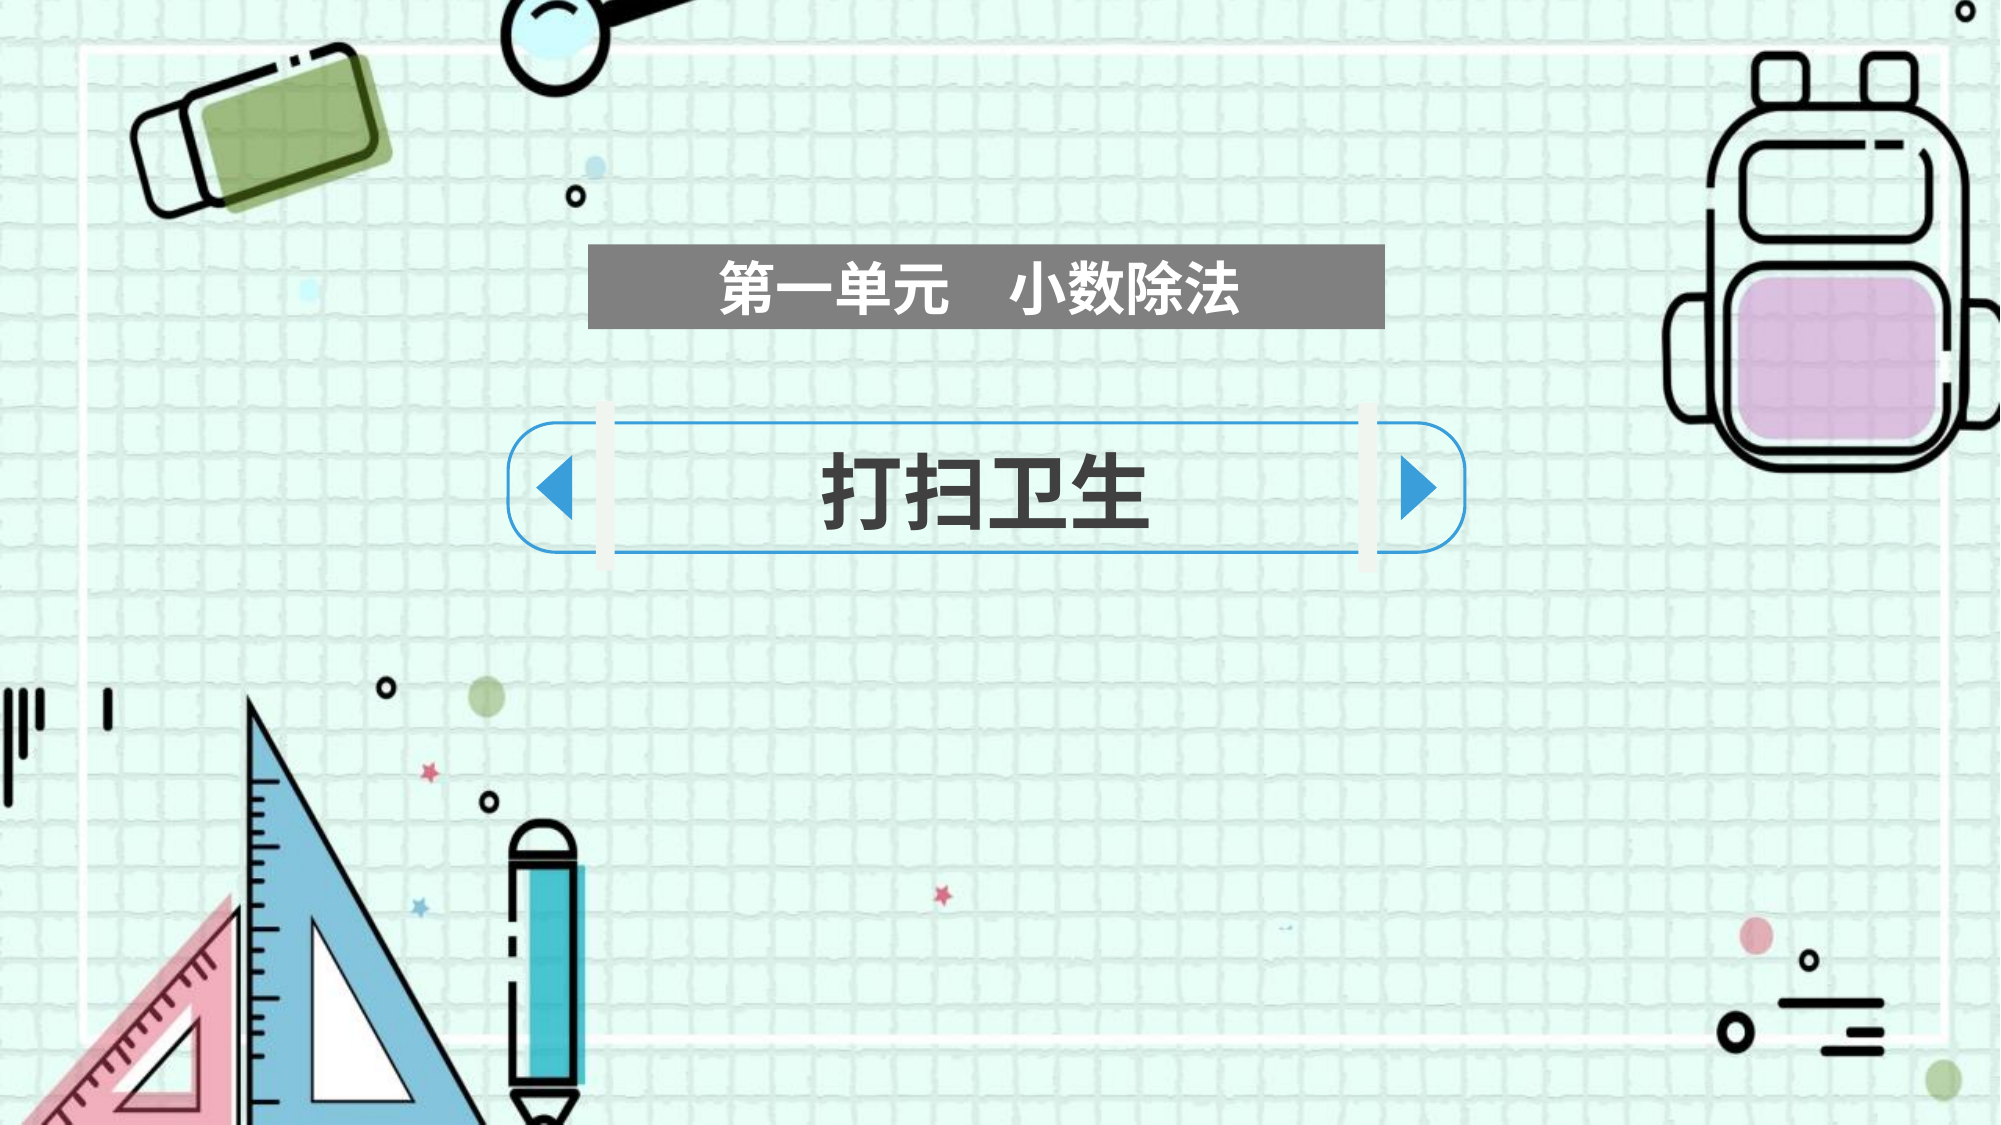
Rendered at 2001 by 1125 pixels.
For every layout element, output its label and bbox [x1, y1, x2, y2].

text_box [508, 401, 1465, 573]
picture [0, 0, 2000, 1125]
